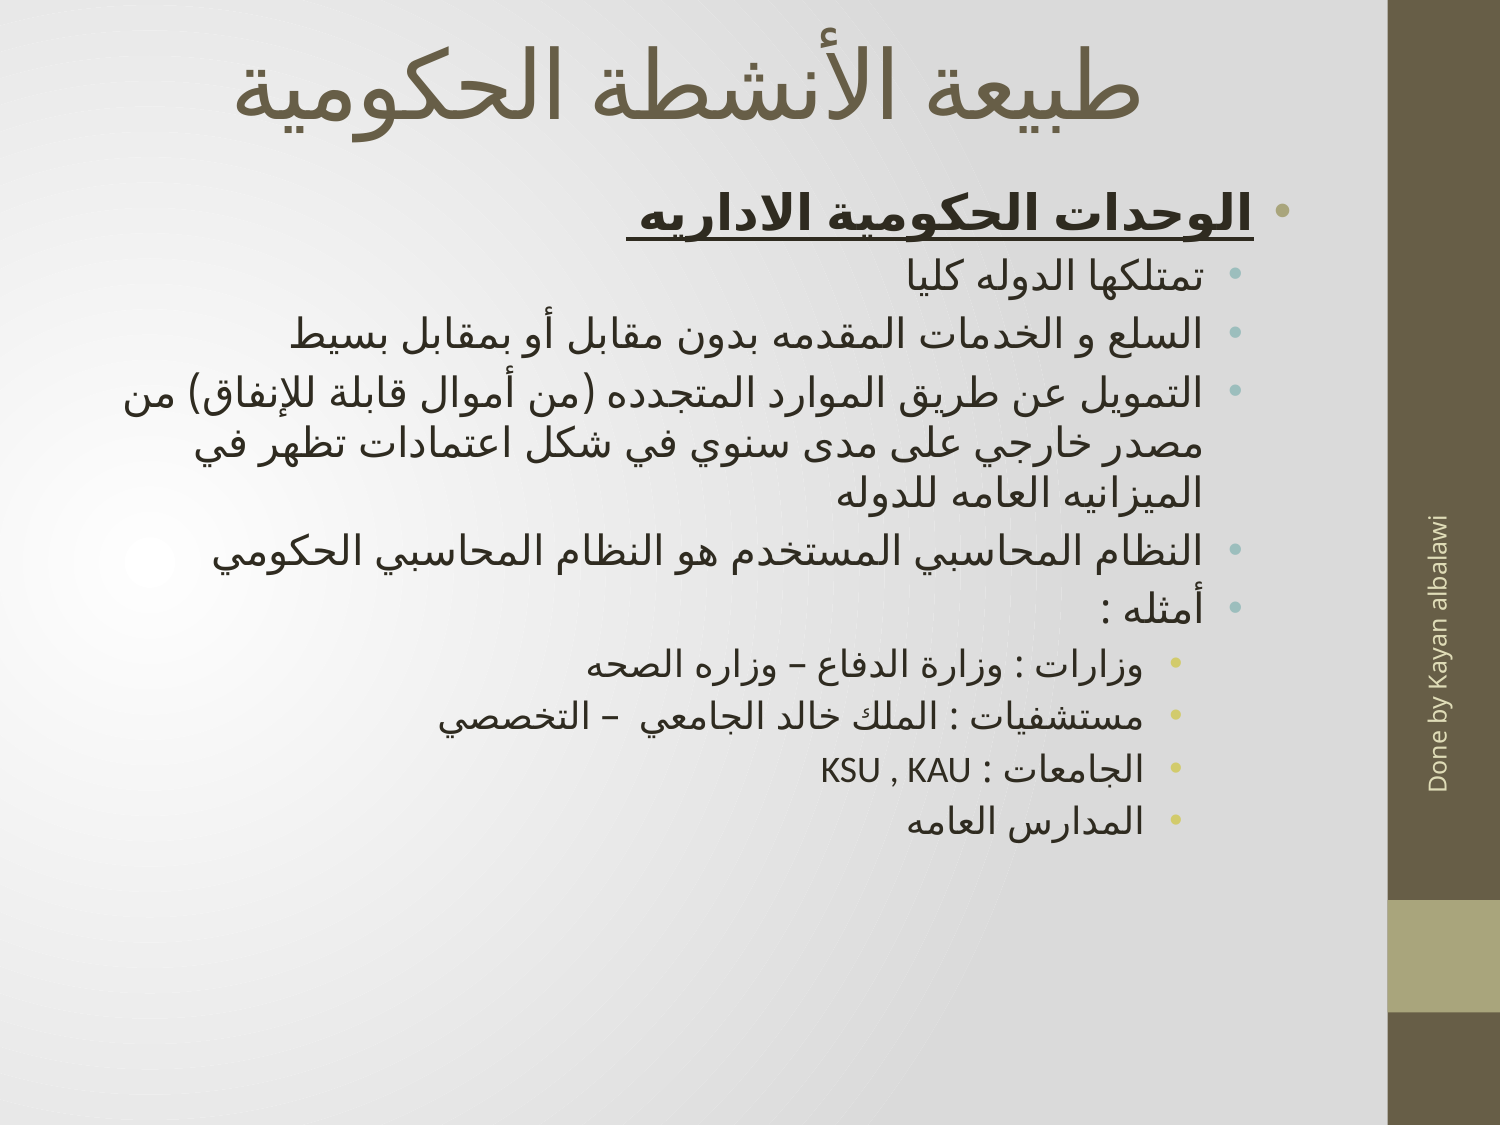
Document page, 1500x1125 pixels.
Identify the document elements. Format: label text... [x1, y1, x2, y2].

list الوحدات الحكومية الاداريه تمتلكها الدوله كليا السلع و الخدمات المقدمه بدون مقابل أو بمقابل بسيط التمويل عن طريق الموارد المتجدده (من أموال قابلة للإنفاق) من مصدر خارجي على مدى سنوي في شكل اعتمادات تظهر في الميزانيه العامه للدوله النظام المحاسبي المستخدم هو النظام المحاسبي الحكومي أمثله : وزارات : وزارة الدفاع – وزاره الصحه مستشفيات : الملك خالد الجامعي – التخصصي الجامعات : KSU , KAU المدارس العامه [75, 172, 1325, 1050]
footer Done by Kayan albalawi [1408, 500, 1469, 889]
title طبيعة الأنشطة الحكومية [75, 45, 1325, 172]
